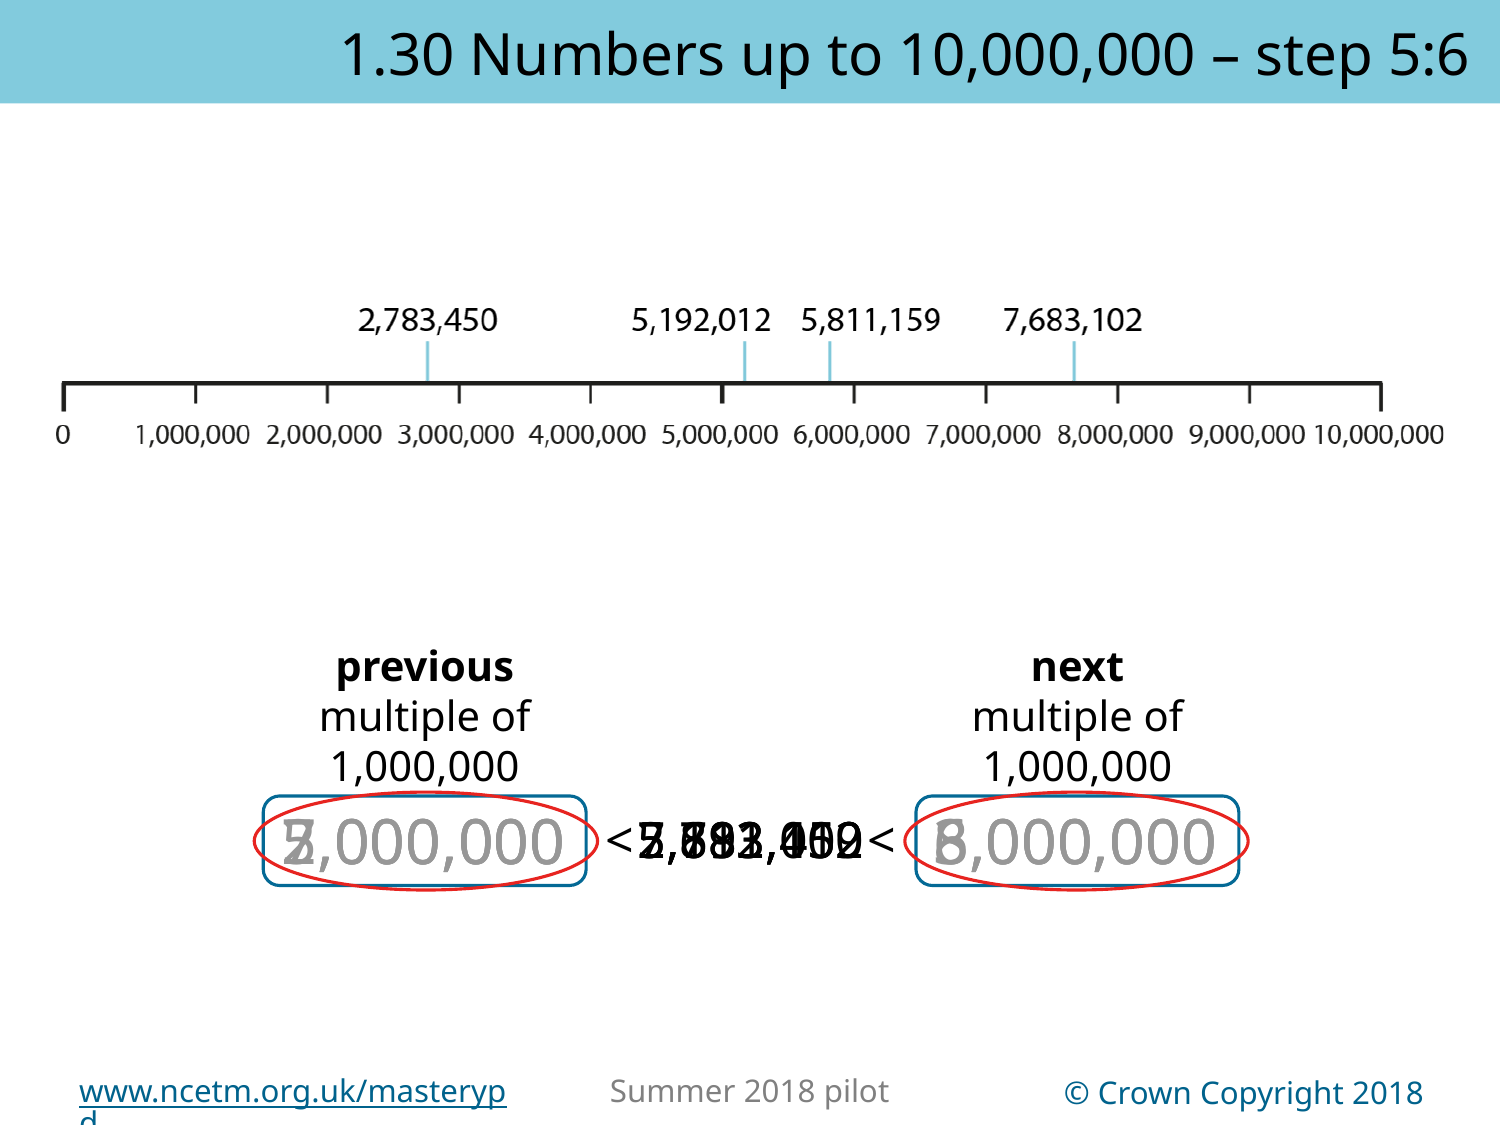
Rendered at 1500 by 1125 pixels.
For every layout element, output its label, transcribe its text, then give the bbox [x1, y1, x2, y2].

text_box [1244, 830, 1249, 852]
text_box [262, 631, 1240, 886]
list 1.30 Numbers up to 10,000,000 – step 5:6 [0, 0, 1500, 104]
picture [55, 301, 1445, 450]
